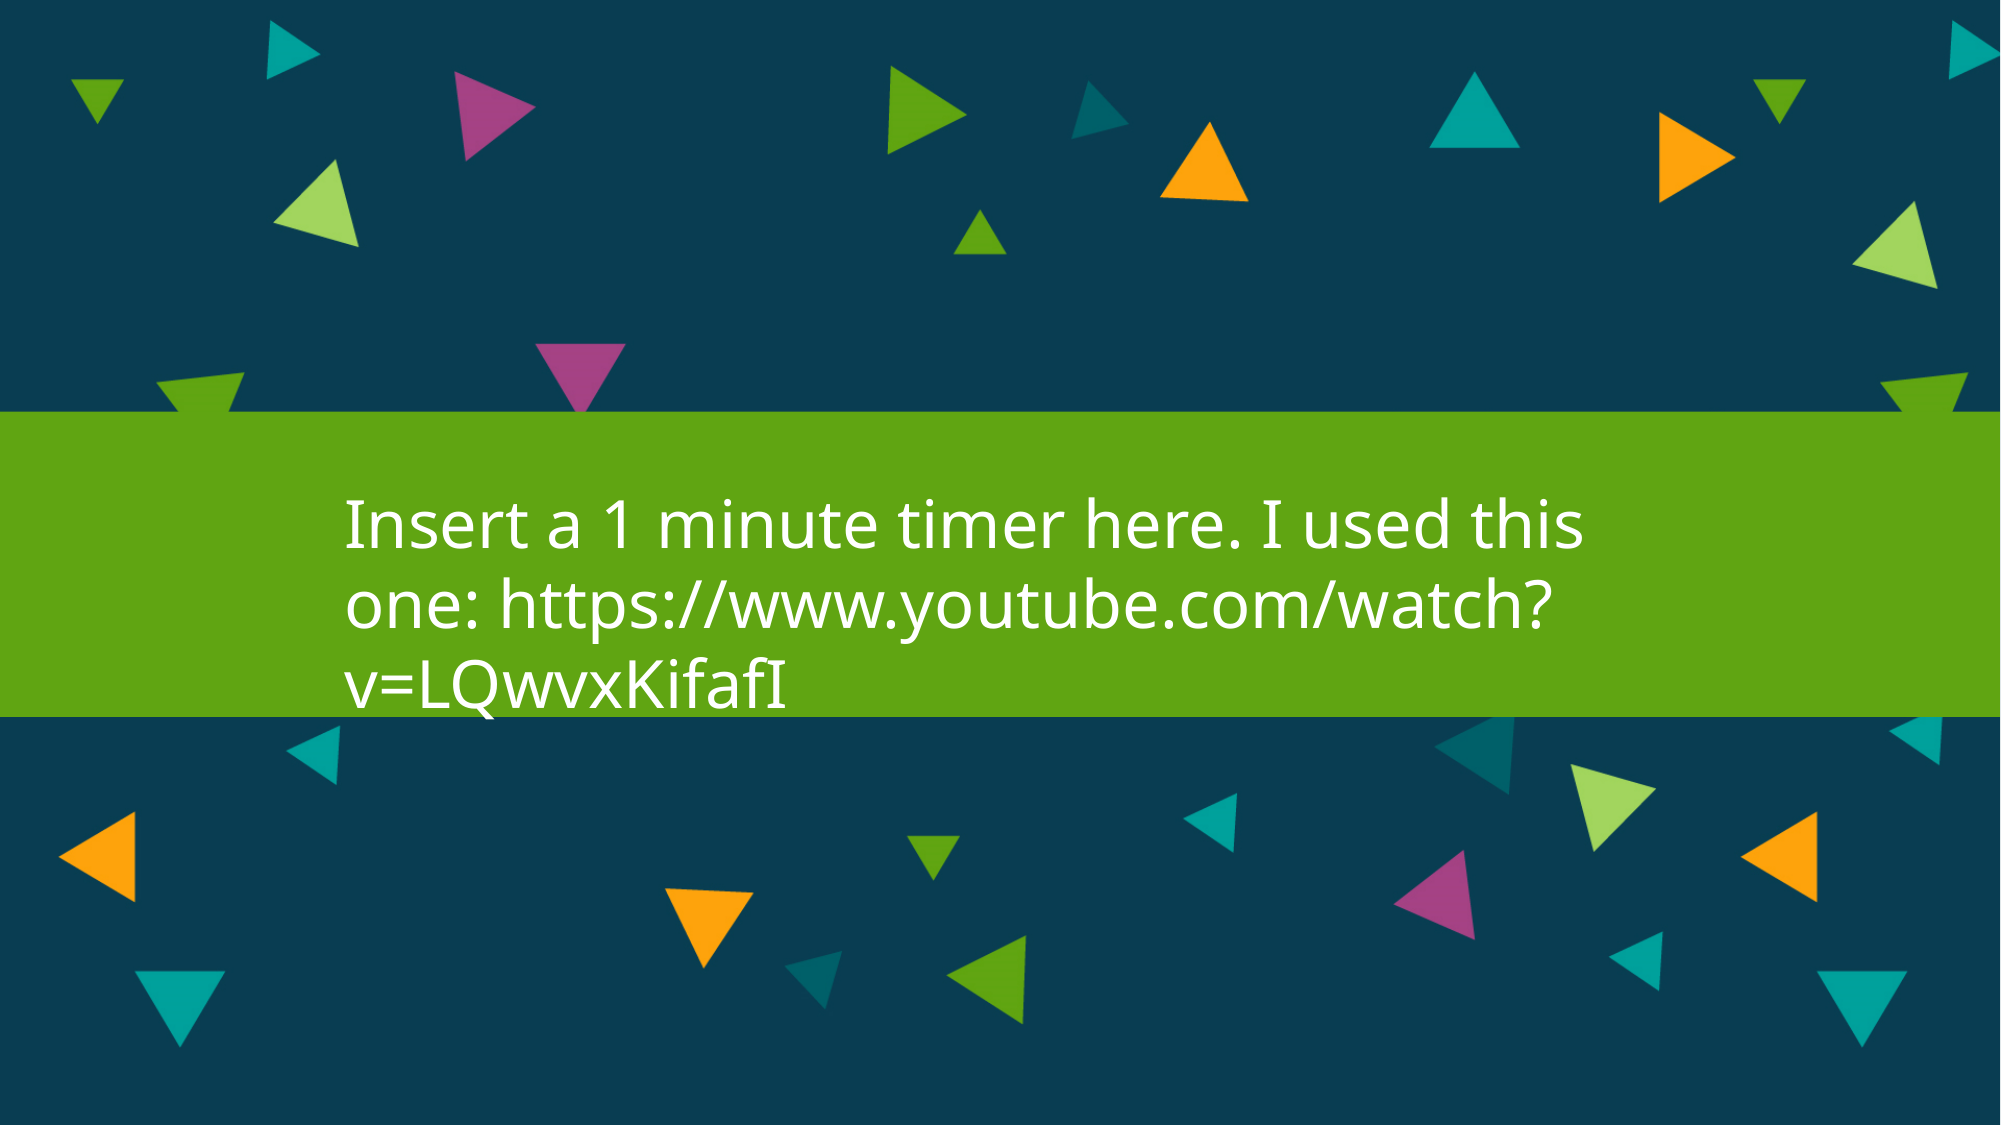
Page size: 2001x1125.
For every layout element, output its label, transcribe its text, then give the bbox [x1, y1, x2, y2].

text_box [0, 411, 2000, 718]
text_box Insert a 1 minute timer here. I used this one: https://www.youtube.com/watch?v=LQwvxKifafI [329, 474, 1671, 729]
picture [0, 0, 2001, 1125]
